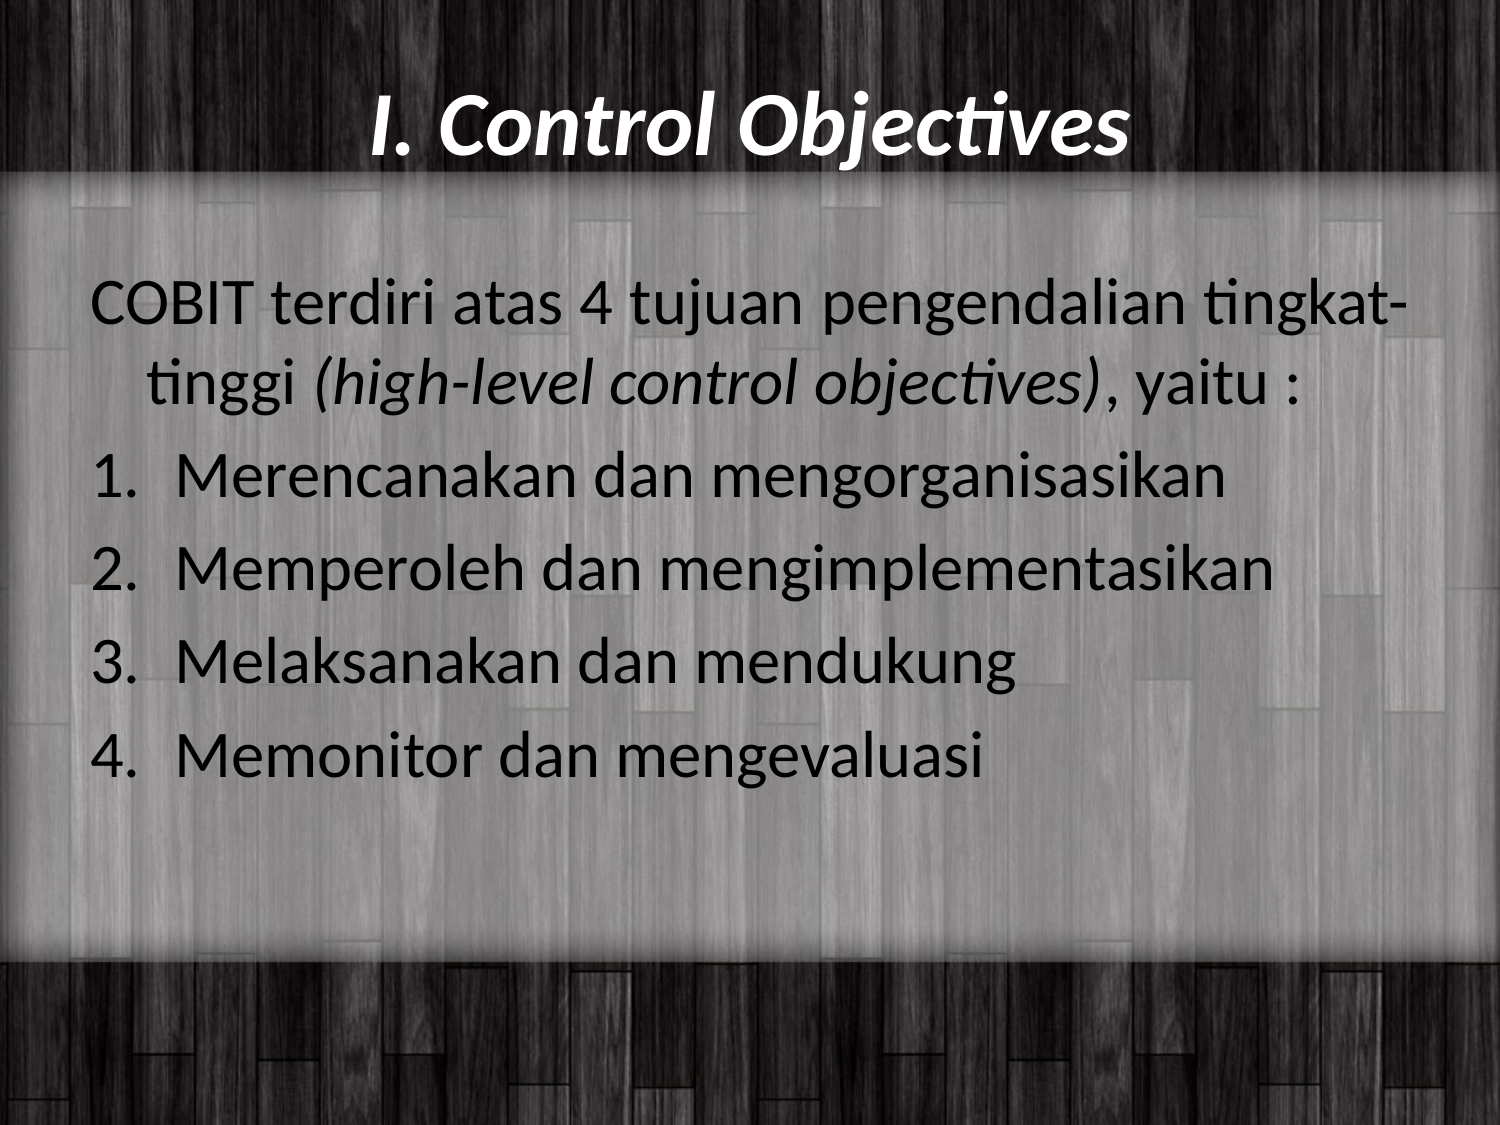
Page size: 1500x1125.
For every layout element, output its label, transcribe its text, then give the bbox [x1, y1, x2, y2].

title I. Control Objectives [75, 24, 1425, 213]
list COBIT terdiri atas 4 tujuan pengendalian tingkat-tinggi (high-level control objectives), yaitu : Merencanakan dan mengorganisasikan Memperoleh dan mengimplementasikan Melaksanakan dan mendukung Memonitor dan mengevaluasi [75, 249, 1425, 993]
picture [0, 0, 1500, 1125]
